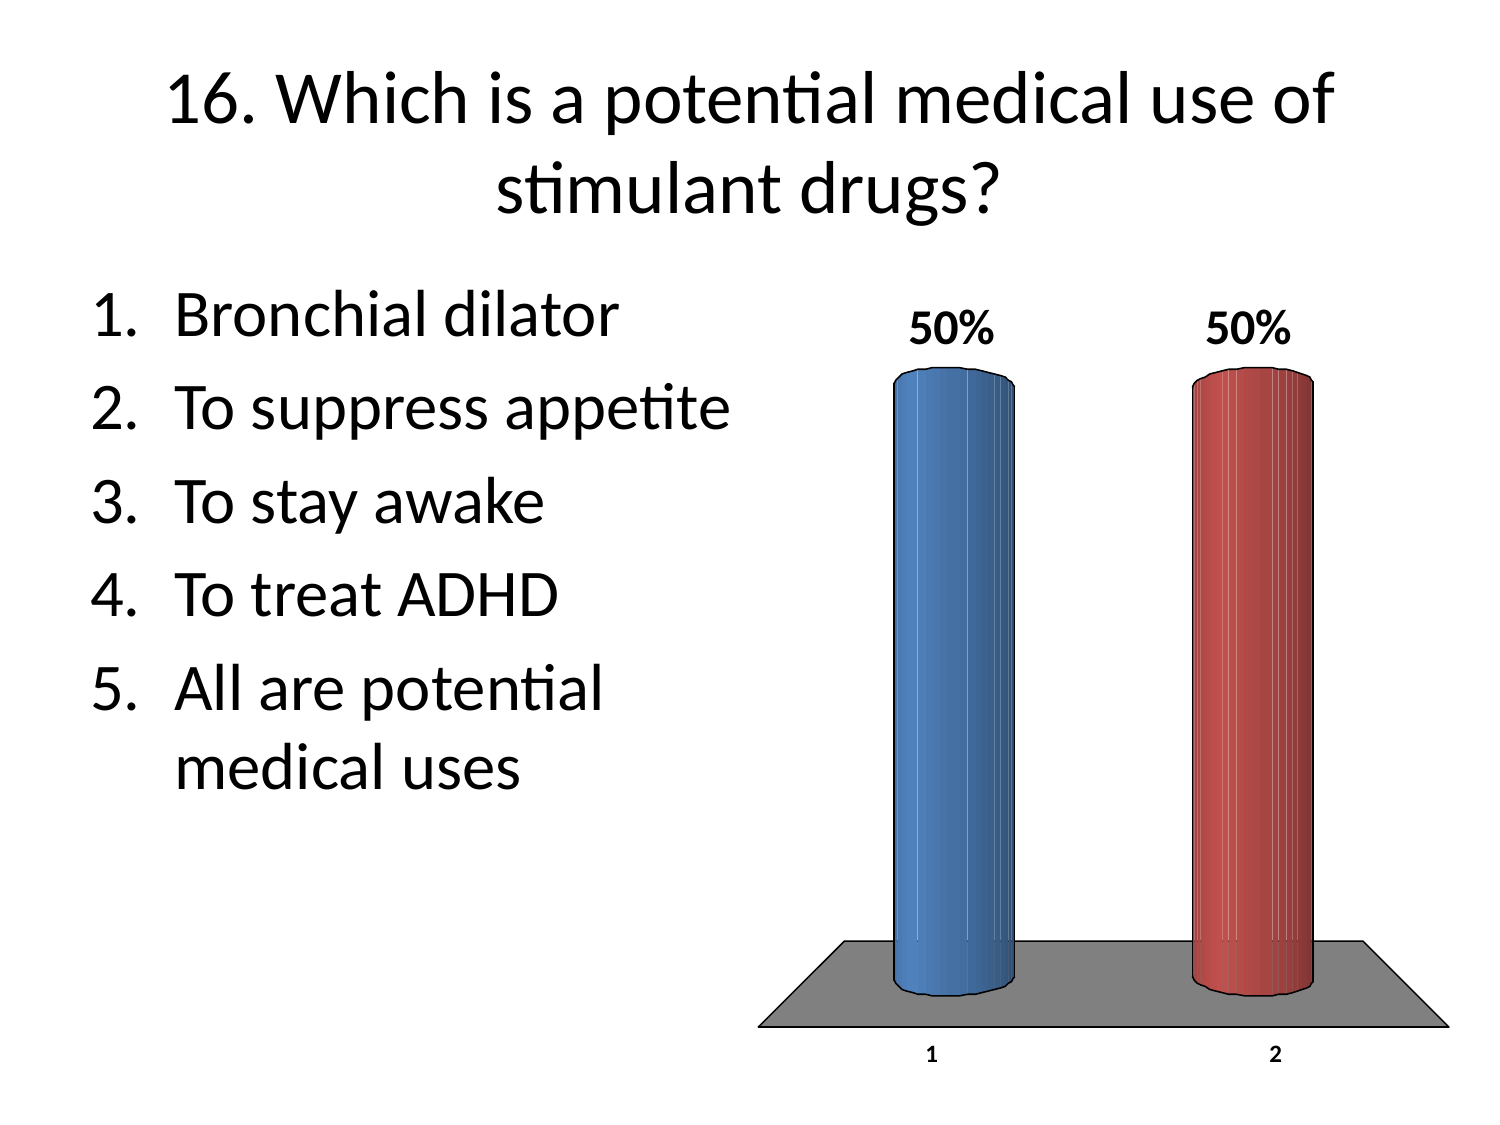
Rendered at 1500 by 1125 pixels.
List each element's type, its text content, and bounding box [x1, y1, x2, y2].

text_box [739, 270, 1490, 1115]
list Bronchial dilator To suppress appetite To stay awake To treat ADHD All are potential medical uses [75, 262, 750, 1005]
title 16. Which is a potential medical use of stimulant drugs? [75, 45, 1425, 233]
